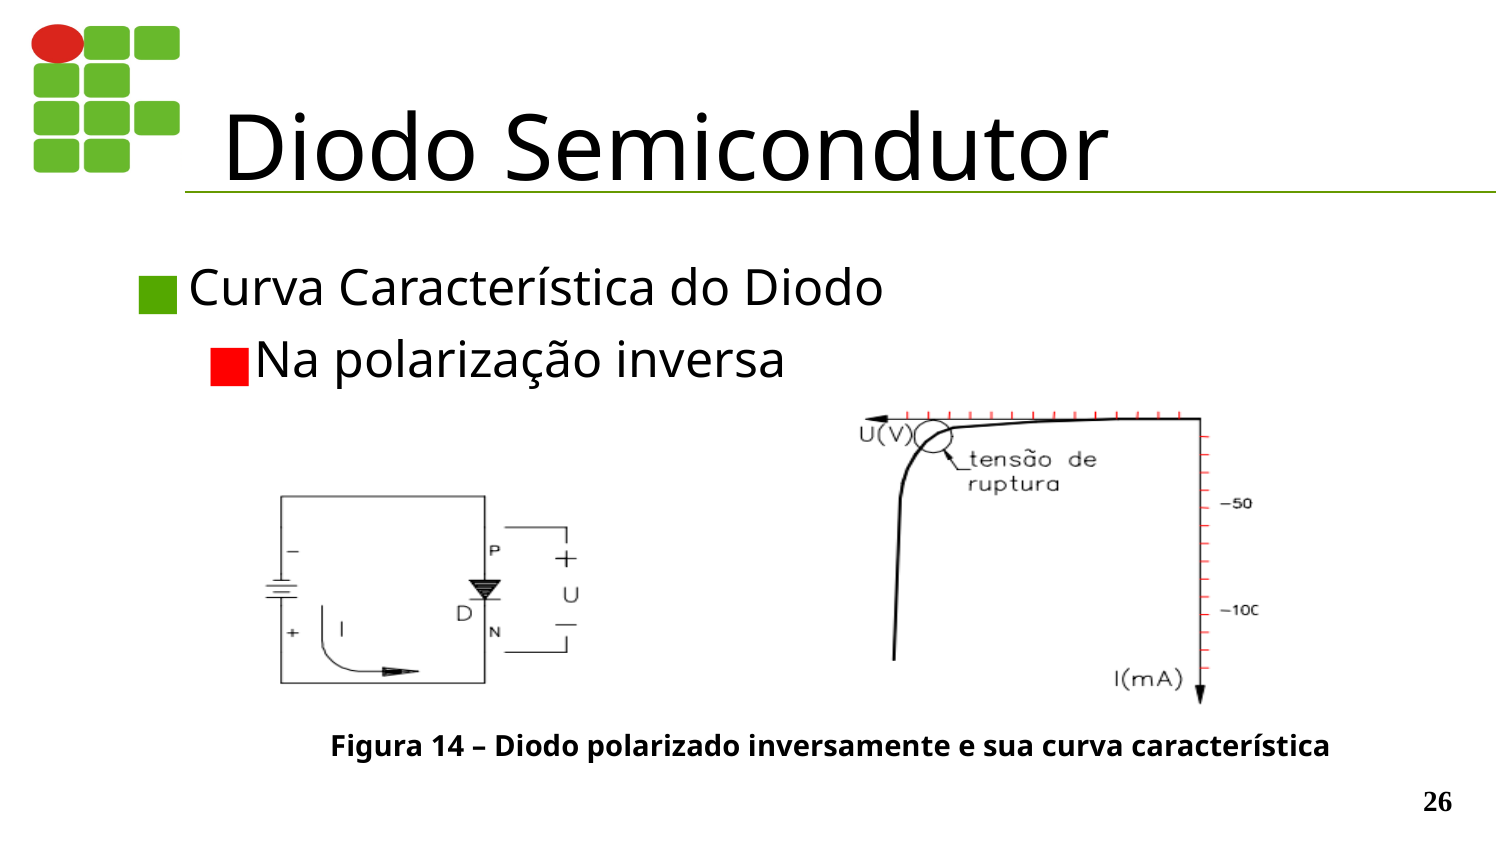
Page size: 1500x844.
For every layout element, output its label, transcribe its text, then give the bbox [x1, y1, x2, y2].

list Curva Característica do Diodo Na polarização inversa Figura 14 – Diodo polarizado inversamente e sua curva característica [117, 248, 1469, 774]
text_box ‹#› [1155, 774, 1468, 825]
picture [238, 404, 1291, 718]
title Diodo Semicondutor [206, 26, 1468, 207]
picture [29, 23, 182, 174]
